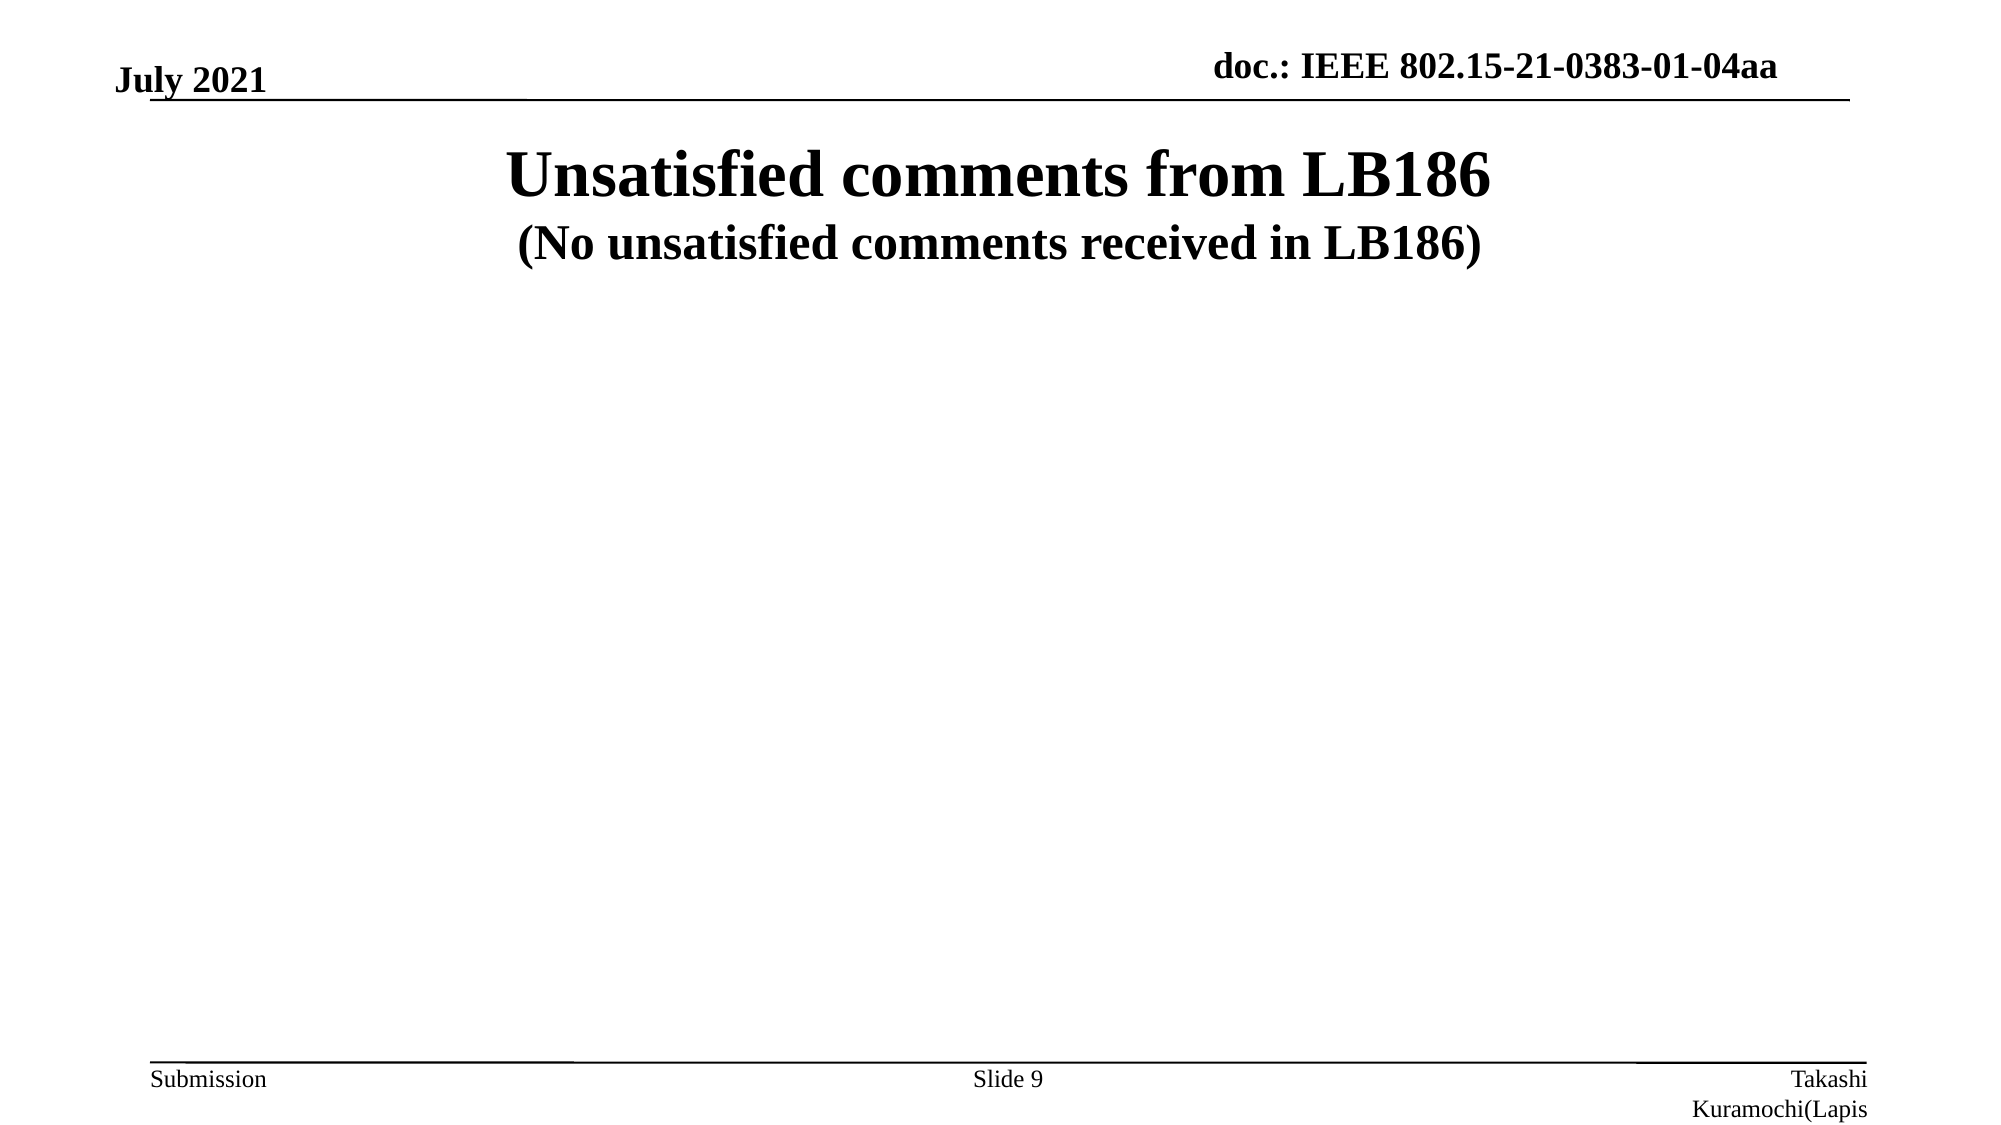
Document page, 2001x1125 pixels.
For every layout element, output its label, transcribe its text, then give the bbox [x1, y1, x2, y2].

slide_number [114, 0, 290, 101]
title Unsatisfied comments from LB186 (No unsatisfied comments received in LB186) [149, 112, 1850, 288]
footer Takashi Kuramochi(Lapis Technology) [1679, 1062, 1869, 1125]
slide_number Slide 9 [950, 1061, 1067, 1123]
